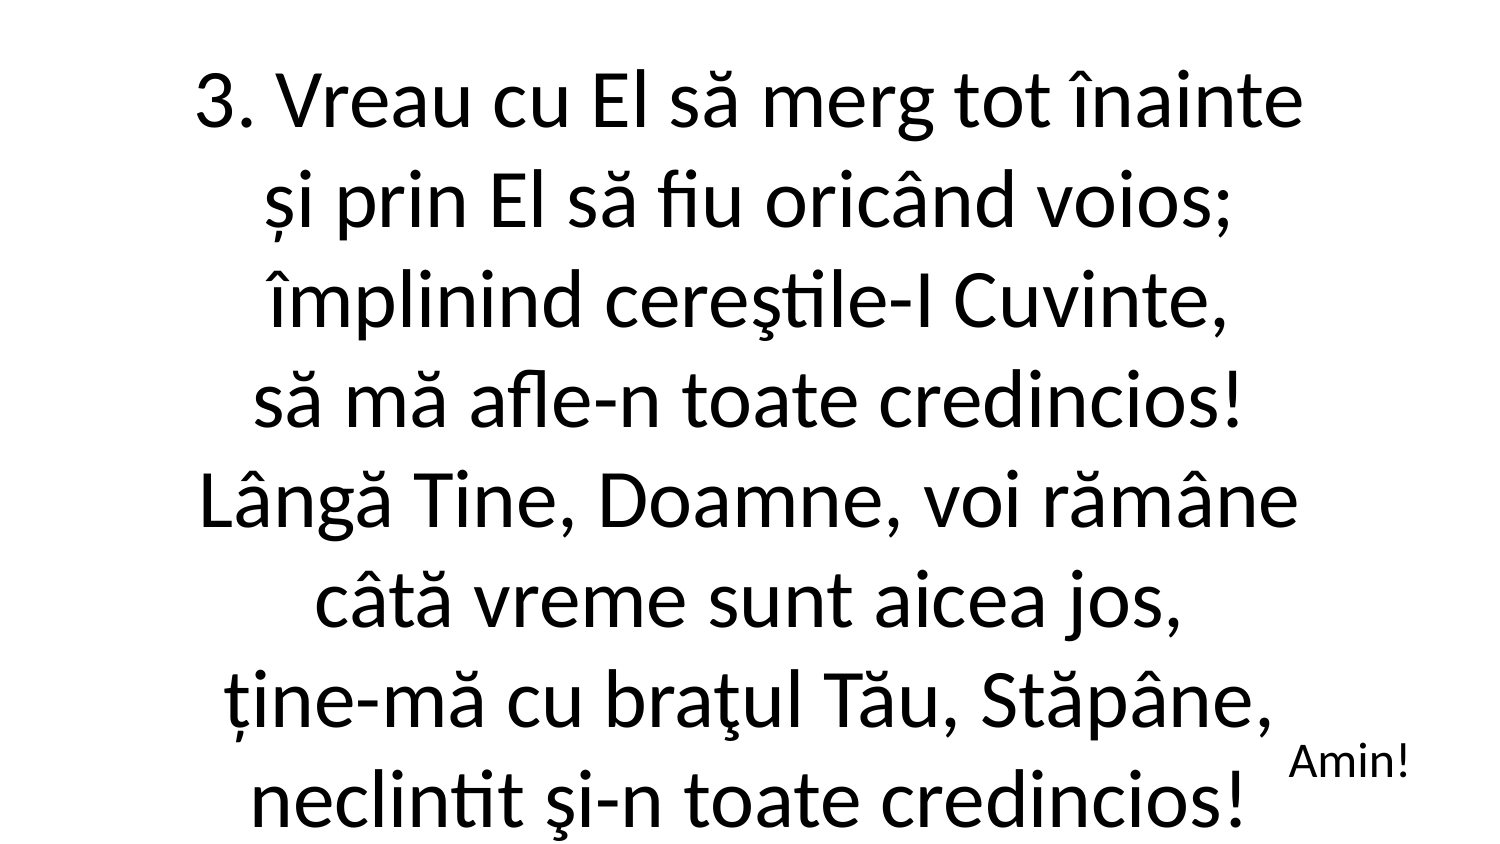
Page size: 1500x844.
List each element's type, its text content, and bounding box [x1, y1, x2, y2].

text_box Amin! [1273, 674, 1427, 795]
text_box 3. Vreau cu El să merg tot înainte și prin El să fiu oricând voios; împlinind cereştile-I Cuvinte, să mă afle-n toate credincios! Lângă Tine, Doamne, voi rămâne câtă vreme sunt aicea jos, ține-mă cu braţul Tău, Stăpâne, neclintit şi-n toate credincios! [179, 0, 1321, 844]
